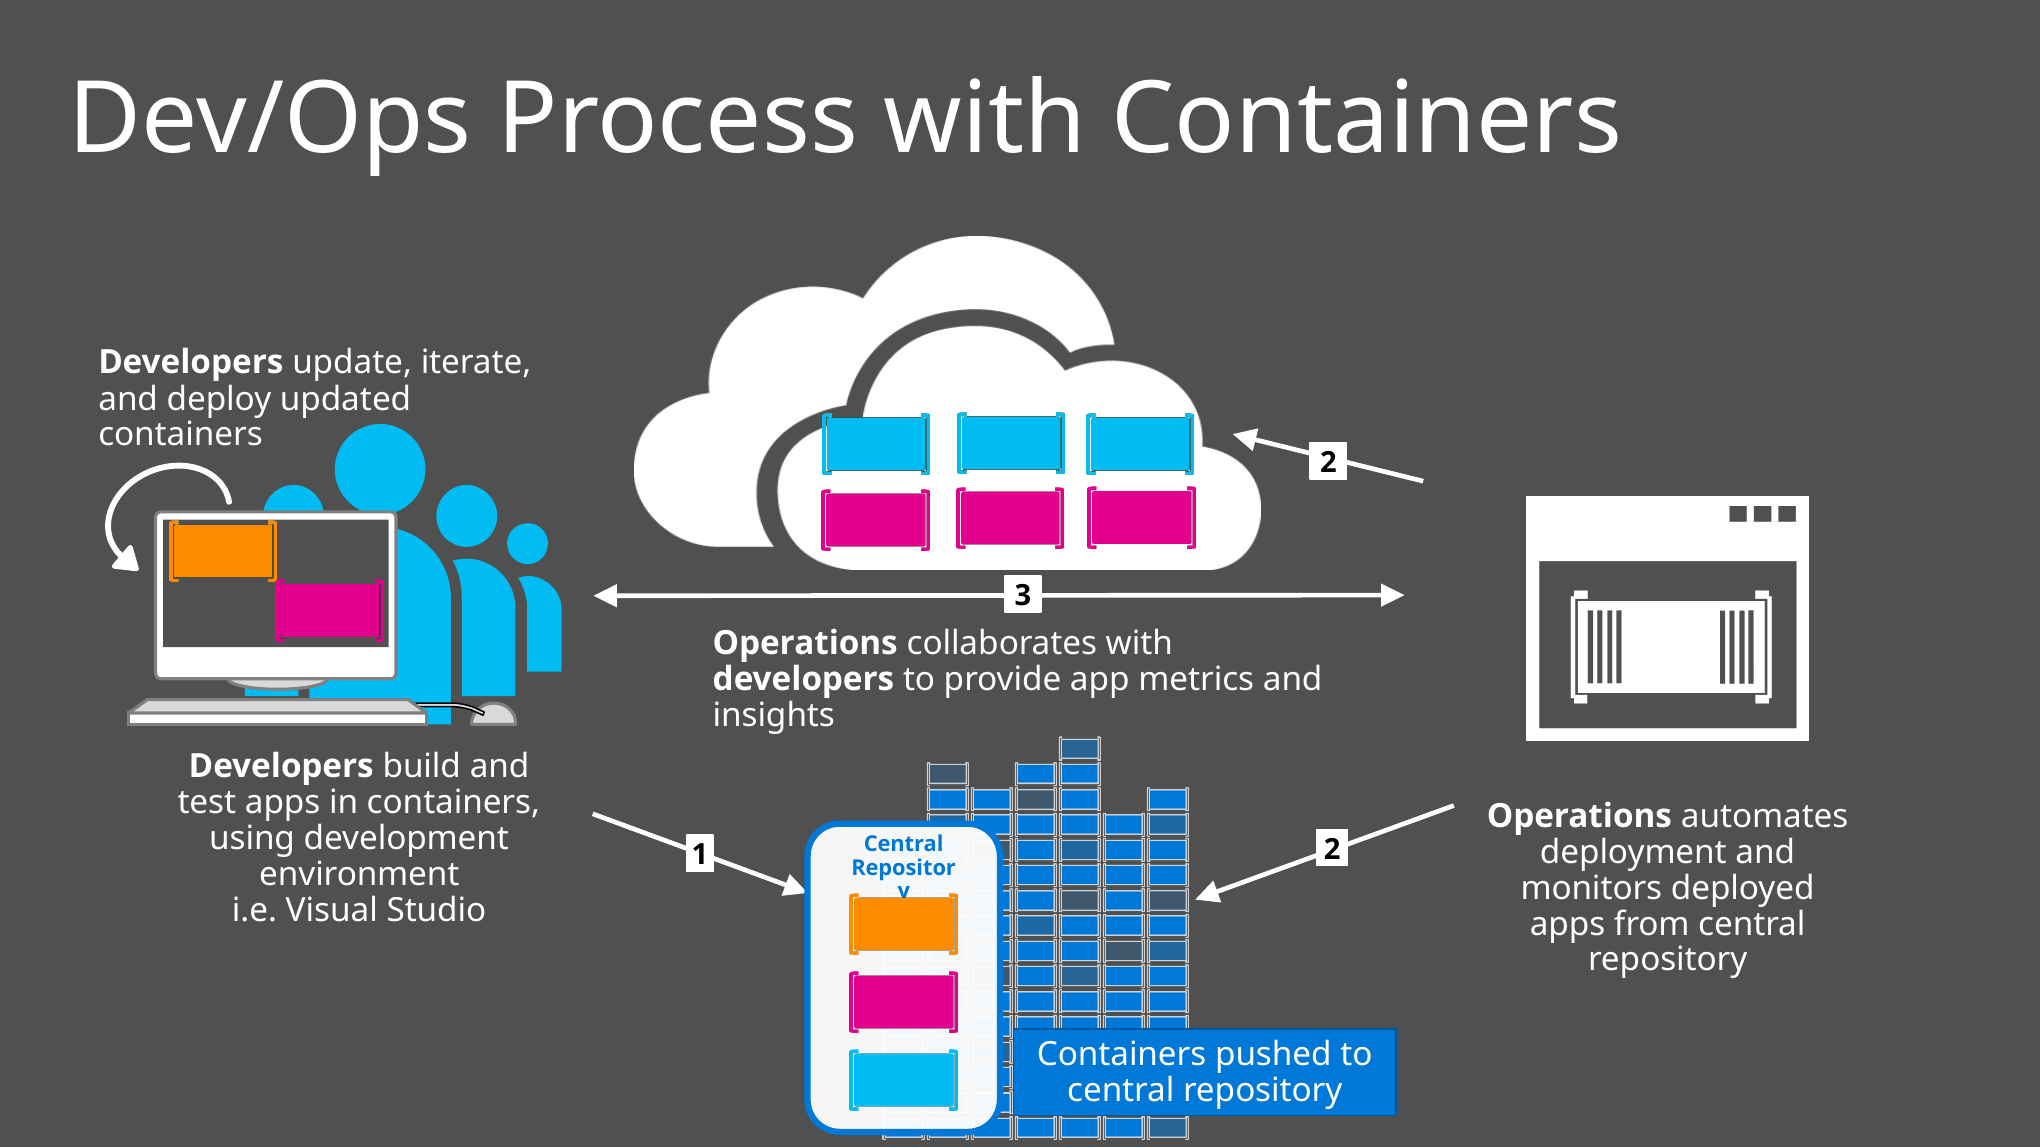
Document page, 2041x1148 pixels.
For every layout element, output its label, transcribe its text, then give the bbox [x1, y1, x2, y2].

text_box [471, 703, 516, 724]
text_box [263, 484, 324, 511]
text_box Developers update, iterate, and deploy updated containers [83, 337, 573, 461]
text_box Containers pushed to central repository [1189, 1028, 1397, 1116]
text_box Central Repository [806, 822, 882, 1133]
text_box [228, 679, 328, 690]
text_box [155, 511, 396, 679]
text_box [1195, 805, 1455, 900]
text_box [518, 575, 562, 672]
text_box [128, 713, 427, 724]
text_box [334, 461, 426, 513]
text_box [436, 484, 498, 547]
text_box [593, 575, 1405, 613]
text_box [507, 523, 548, 565]
title Dev/Ops Process with Containers [45, 51, 2023, 199]
text_box [244, 687, 299, 697]
text_box [163, 519, 389, 648]
picture [634, 236, 1261, 571]
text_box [592, 813, 808, 894]
text_box [420, 707, 451, 724]
text_box Operations automates deployment and monitors deployed apps from central repository [1465, 791, 1871, 986]
text_box Developers build and test apps in containers, using development environment i.e. Visual Studio [125, 724, 593, 953]
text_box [1261, 433, 1424, 482]
text_box [309, 528, 451, 703]
text_box [415, 703, 485, 716]
picture [849, 735, 1189, 1140]
text_box Operations collaborates with developers to provide app metrics and insights [697, 618, 1358, 741]
text_box [452, 558, 516, 697]
text_box [128, 699, 427, 713]
picture [168, 520, 384, 642]
picture [1526, 495, 1810, 741]
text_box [99, 470, 235, 572]
